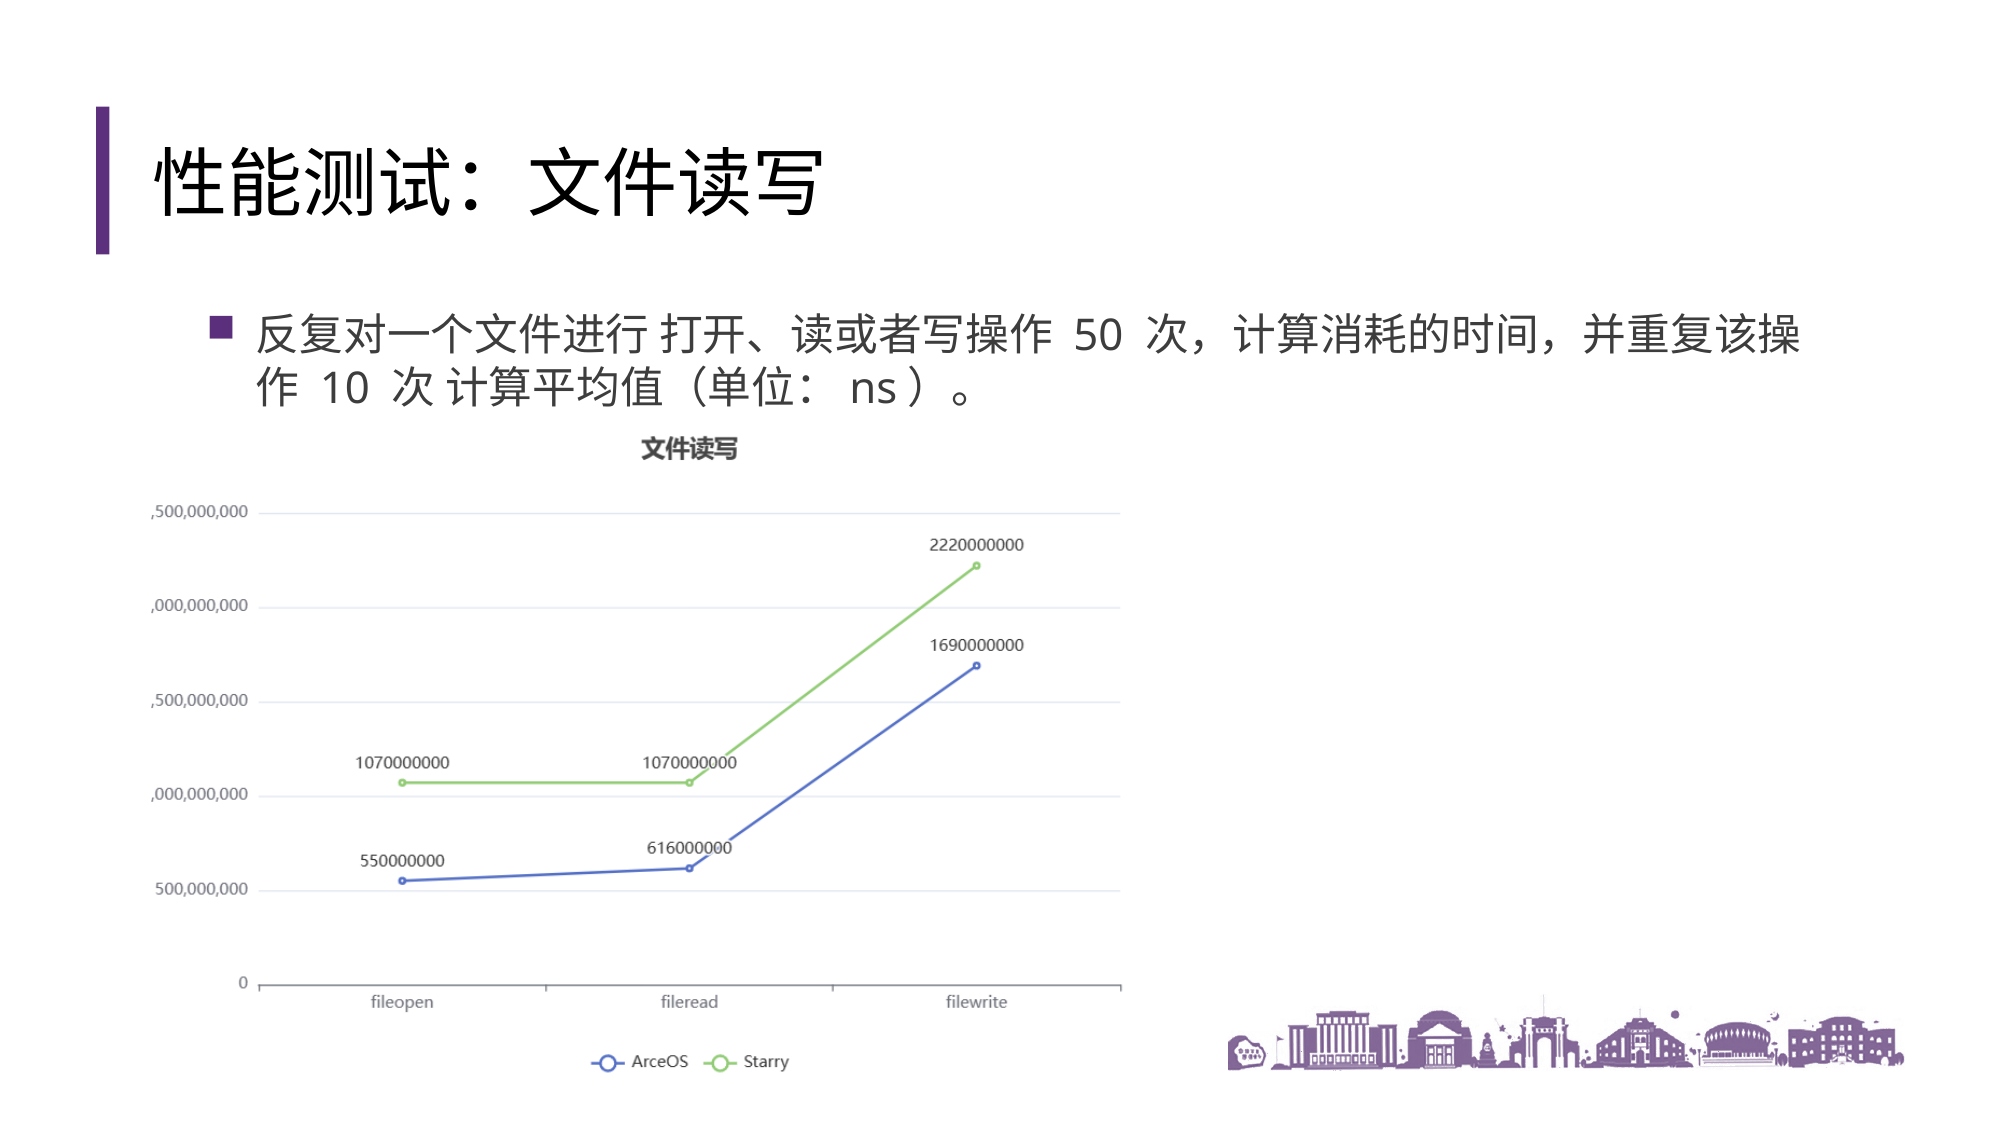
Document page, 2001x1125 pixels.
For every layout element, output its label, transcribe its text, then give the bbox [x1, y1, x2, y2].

picture [150, 432, 1229, 1080]
list 反复对一个文件进行 打开、读或者写操作 50 次，计算消耗的时间，并重复该操作 10 次 计算平均值（单位：ns）。 [137, 299, 1849, 1014]
text_box 性能测试：文件读写 [137, 128, 1643, 233]
